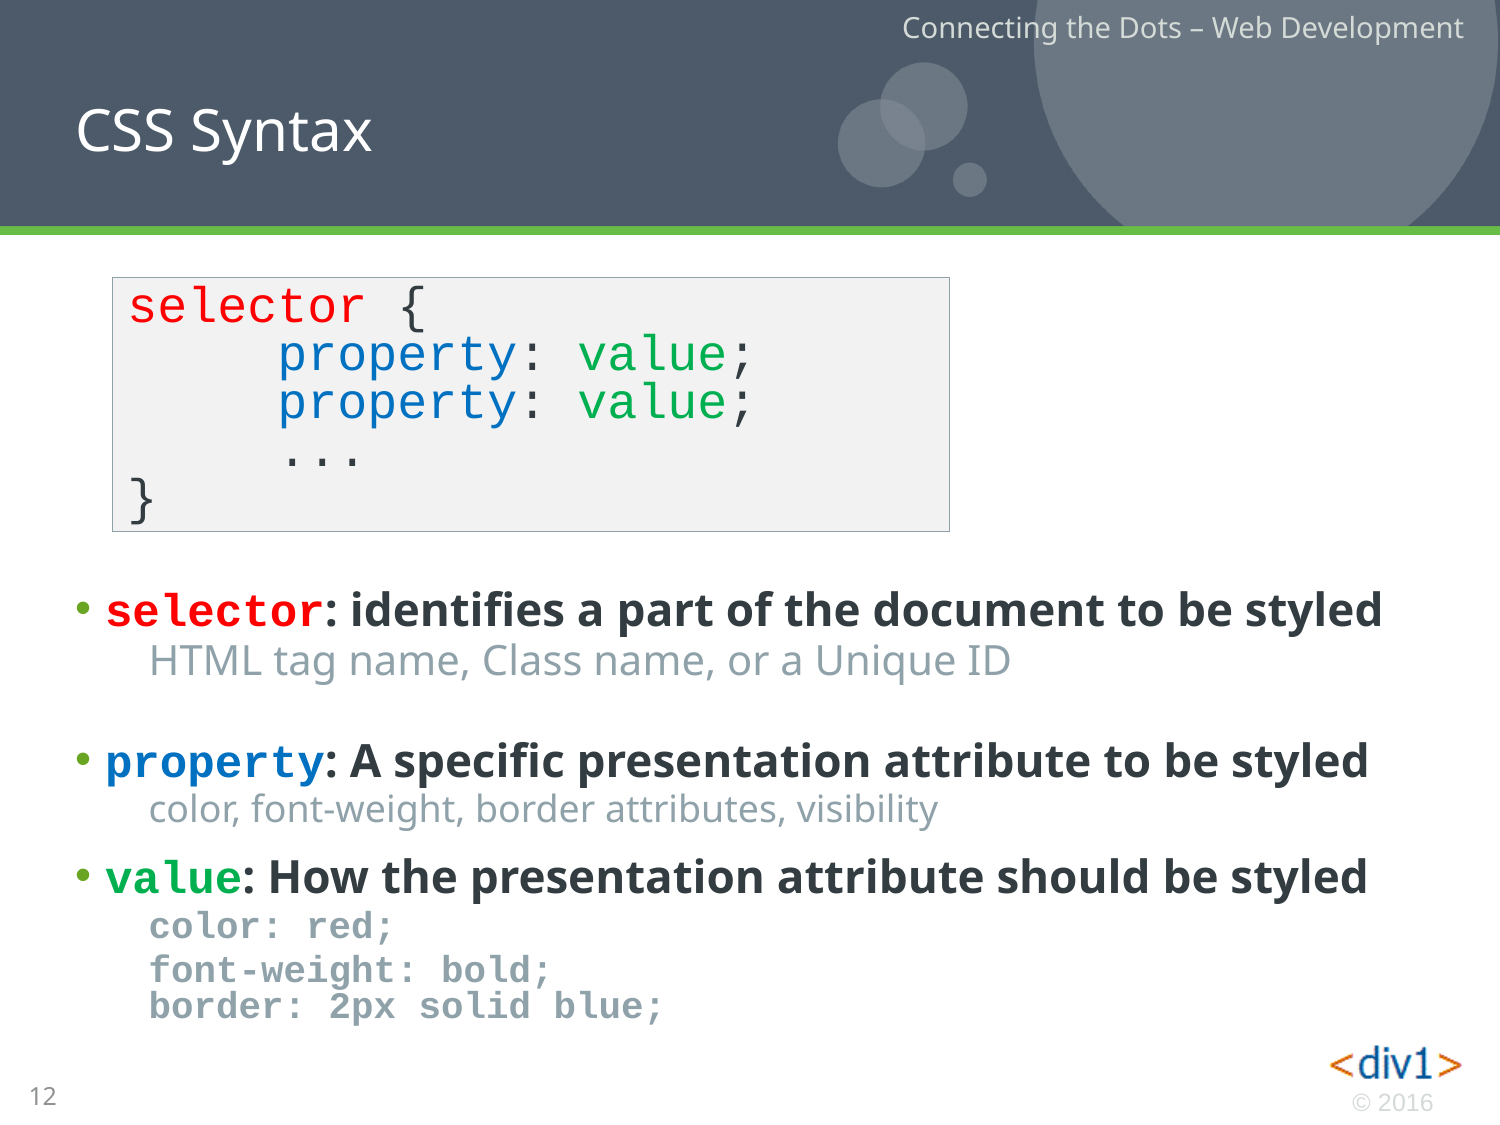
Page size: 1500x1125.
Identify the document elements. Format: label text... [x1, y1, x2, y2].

text_box selector { property: value; property: value; ... } [112, 277, 950, 532]
picture [0, 0, 1500, 235]
title CSS Syntax [74, 49, 1426, 171]
list selector: identifies a part of the document to be styled HTML tag name, Class name, or a Unique ID property: A specific presentation attribute to be styled color, font-weight, border attributes, visibility value: How the presentation attribute should be styled color: red; font-weight: bold; border: 2px solid blue; [74, 549, 1426, 1038]
picture [1325, 1030, 1468, 1098]
